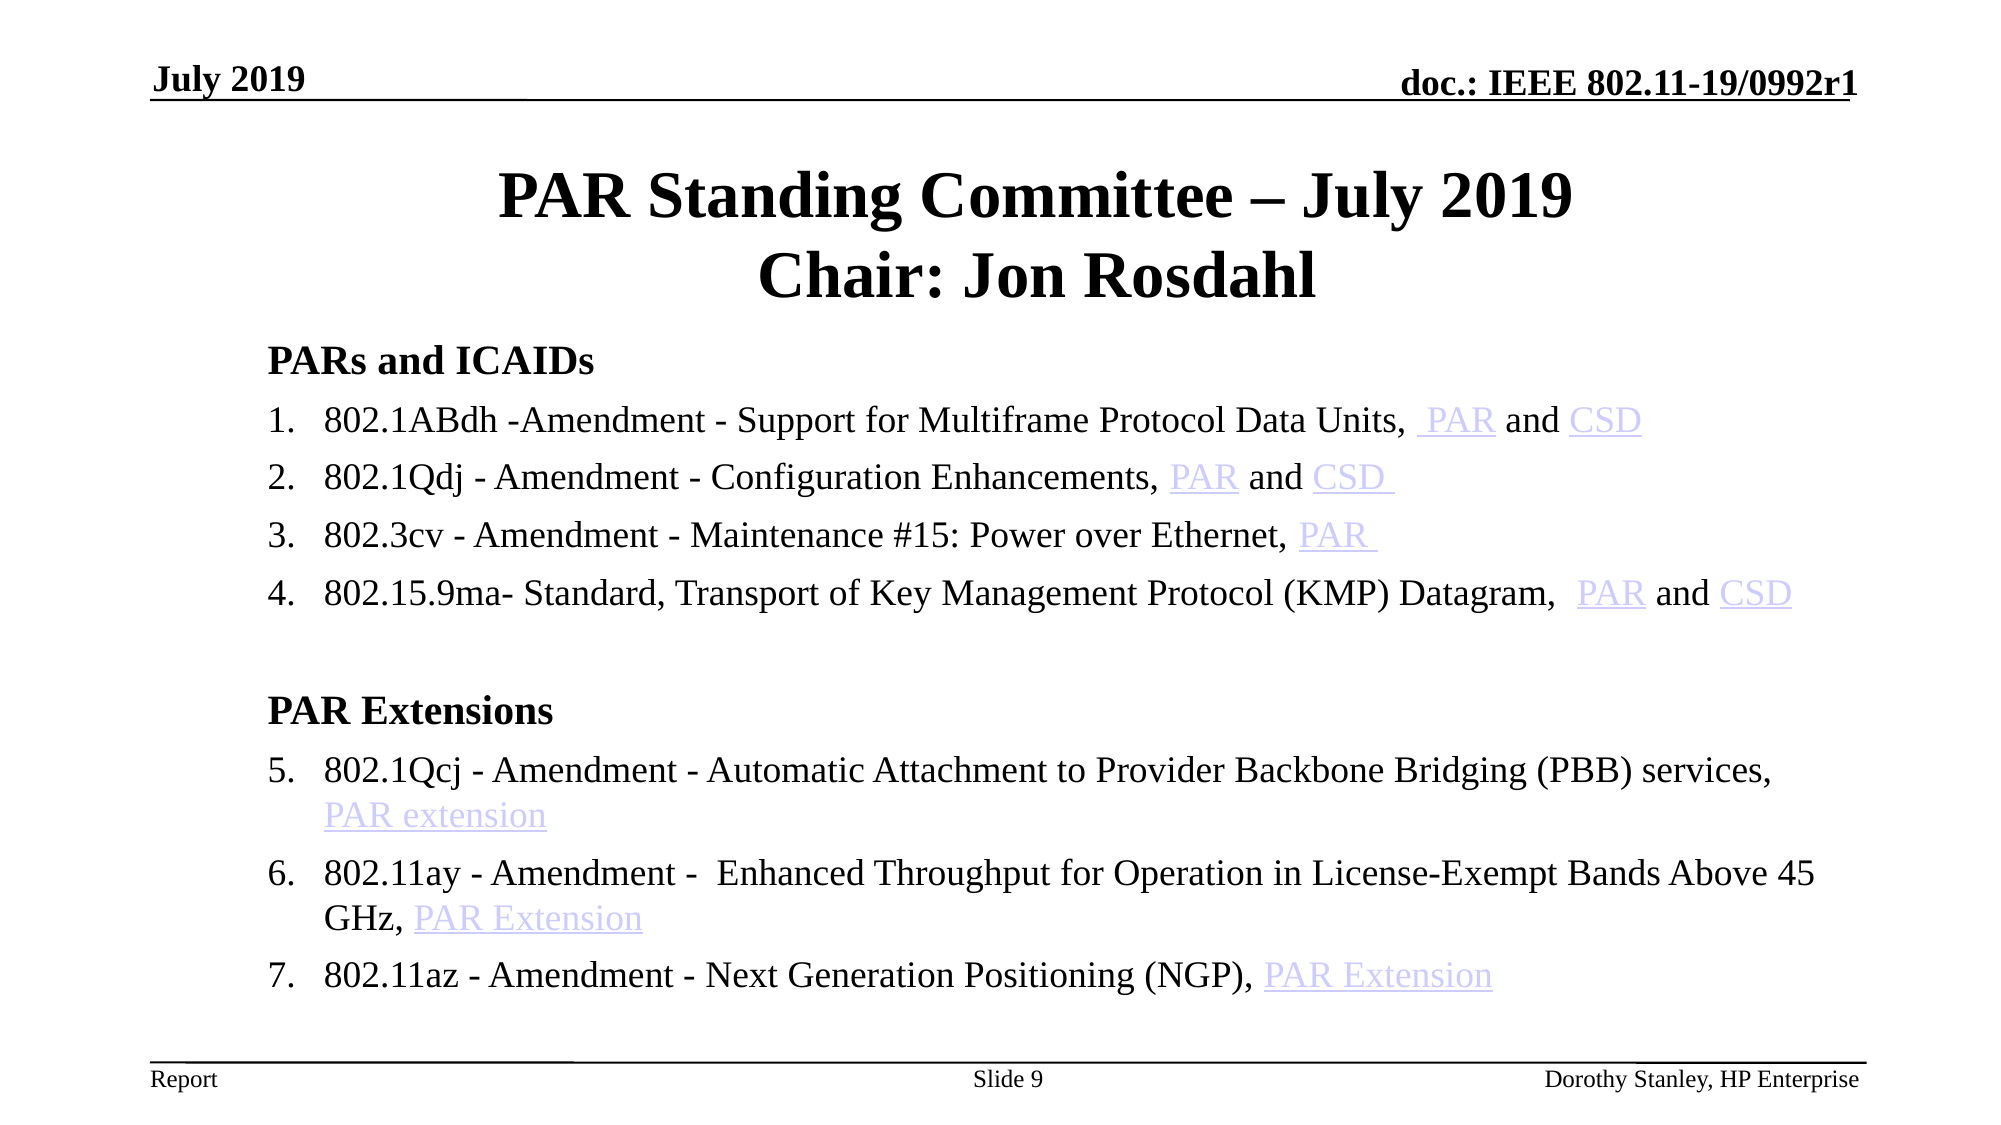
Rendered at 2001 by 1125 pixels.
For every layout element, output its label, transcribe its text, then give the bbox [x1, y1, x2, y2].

slide_number Slide 9 [950, 1061, 1067, 1123]
footer Dorothy Stanley, HP Enterprise [1337, 1062, 1861, 1093]
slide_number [152, 54, 563, 100]
list PARs and ICAIDs 802.1ABdh -Amendment - Support for Multiframe Protocol Data Units, PAR and CSD 802.1Qdj - Amendment - Configuration Enhancements, PAR and CSD 802.3cv - Amendment - Maintenance #15: Power over Ethernet, PAR 802.15.9ma- Standard, Transport of Key Management Protocol (KMP) Datagram, PAR and CSD PAR Extensions 802.1Qcj - Amendment - Automatic Attachment to Provider Backbone Bridging (PBB) services, PAR extension 802.11ay - Amendment - Enhanced Throughput for Operation in License-Exempt Bands Above 45 GHz, PAR Extension 802.11az - Amendment - Next Generation Positioning (NGP), PAR Extension [252, 324, 1876, 1038]
title PAR Standing Committee – July 2019 Chair: Jon Rosdahl [112, 112, 1963, 350]
